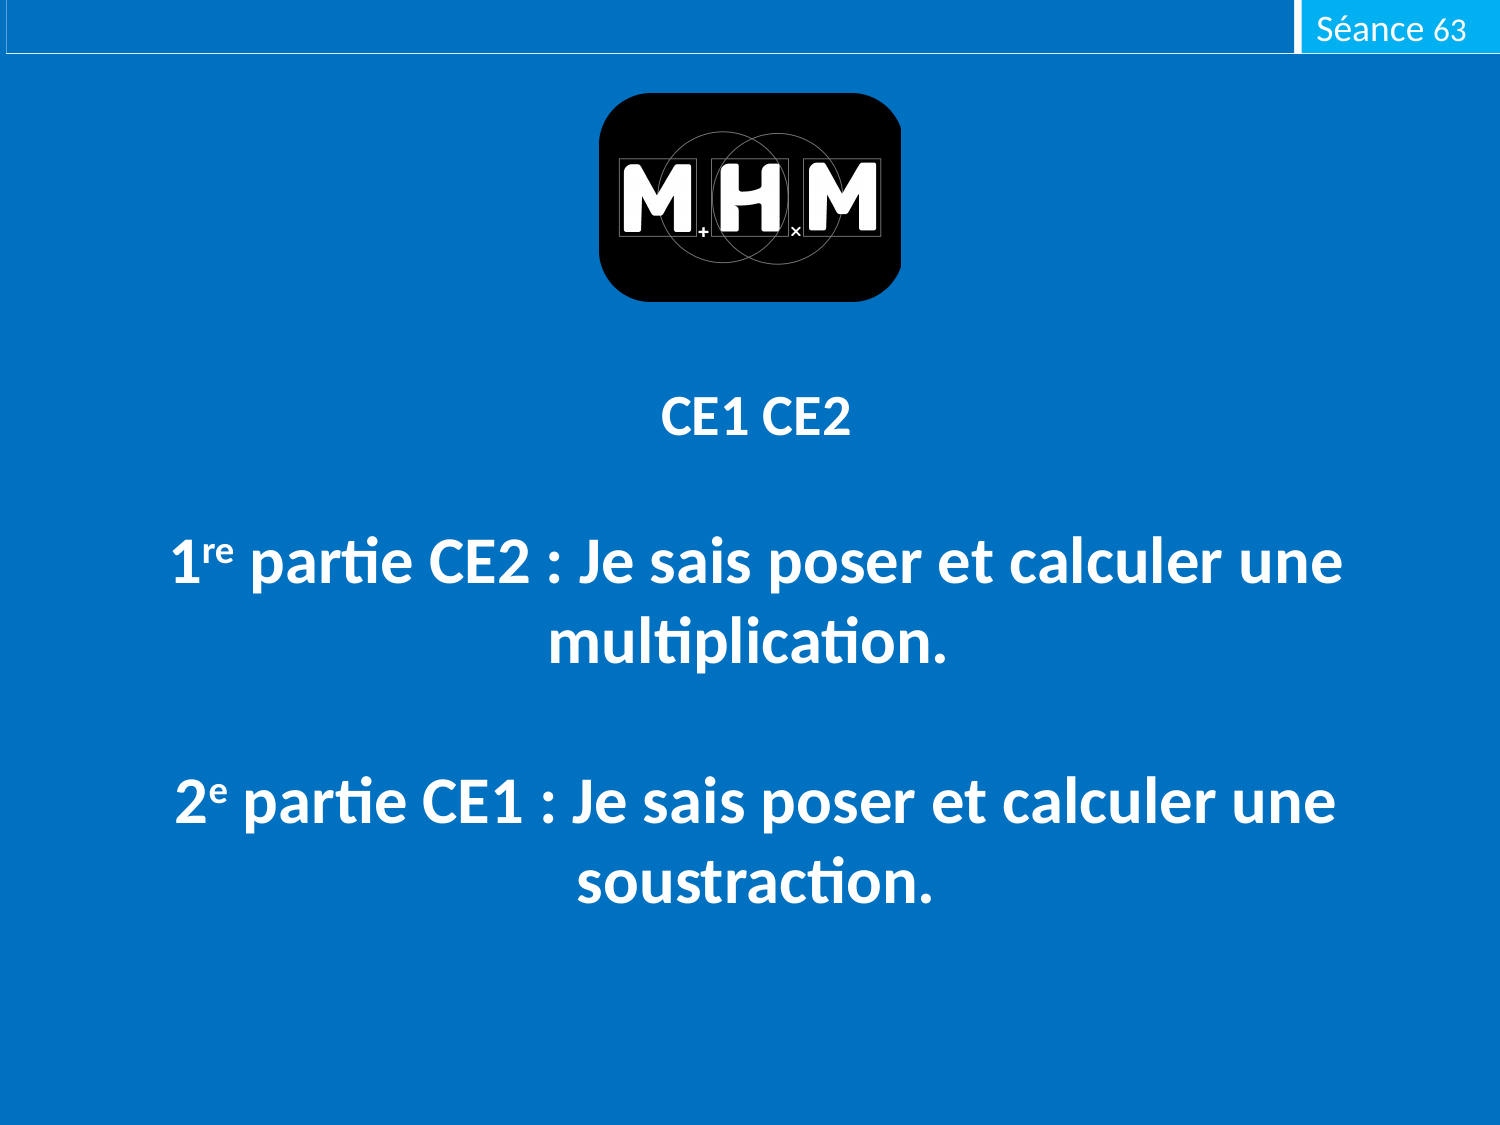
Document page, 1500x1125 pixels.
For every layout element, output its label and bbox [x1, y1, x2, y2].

text_box [0, 54, 1500, 1125]
